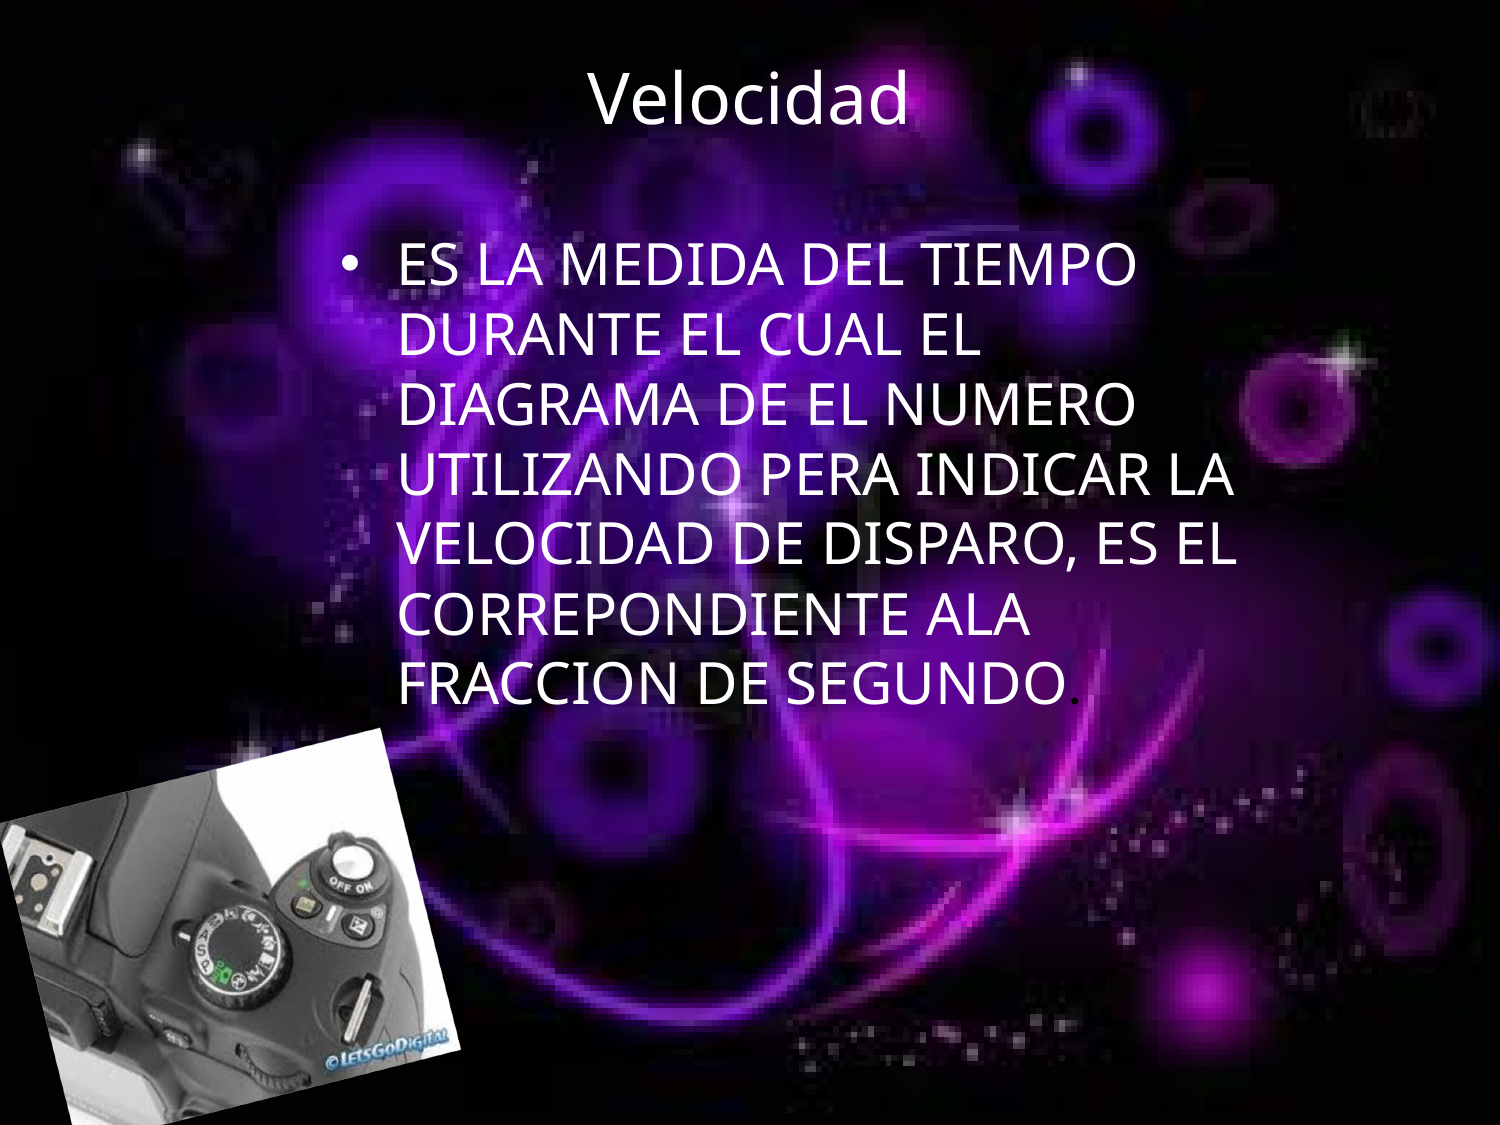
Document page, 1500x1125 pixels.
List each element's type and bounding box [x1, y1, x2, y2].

picture [30, 770, 426, 1103]
list [0, 0, 1500, 1125]
